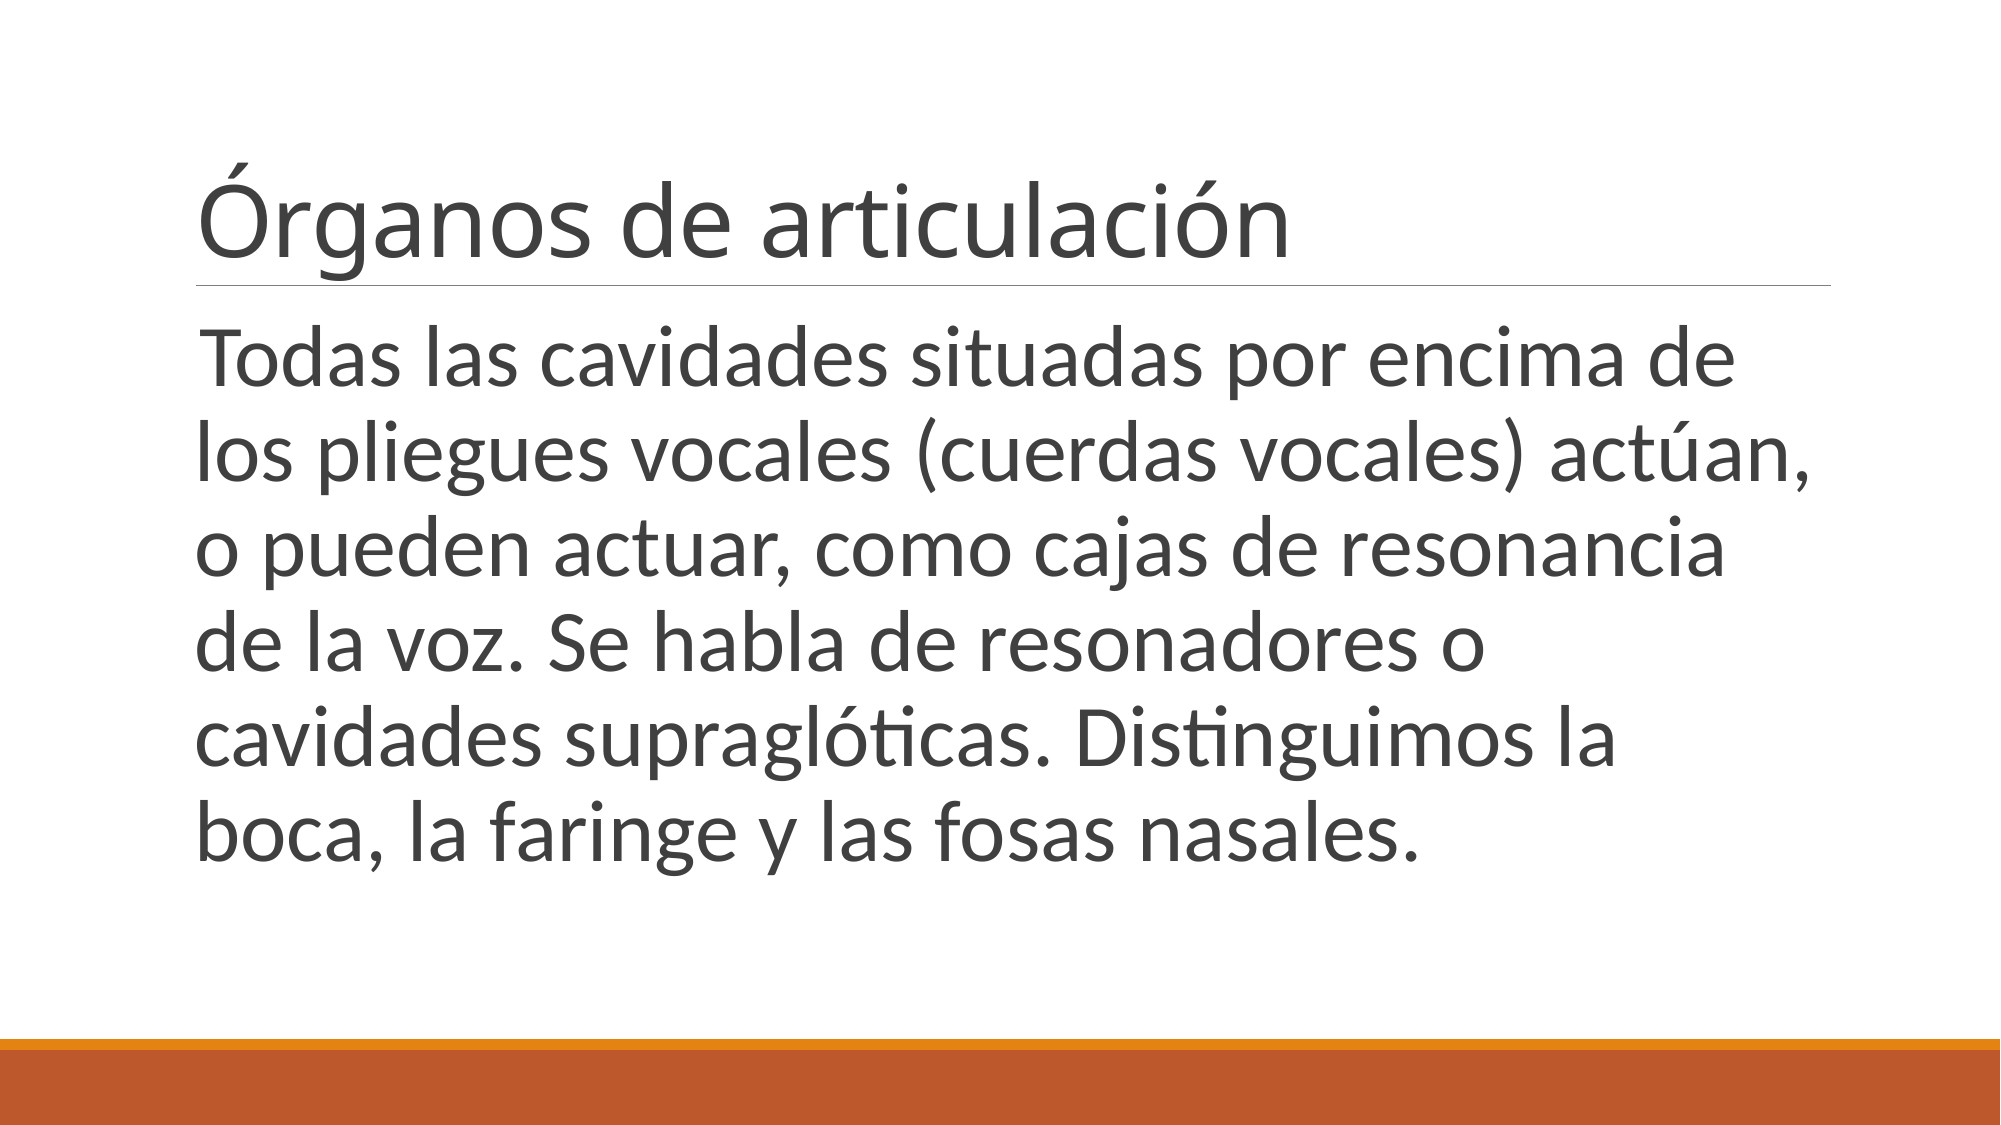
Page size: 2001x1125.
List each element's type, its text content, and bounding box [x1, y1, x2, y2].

title Órganos de articulación [180, 47, 1830, 285]
list Todas las cavidades situadas por encima de los pliegues vocales (cuerdas vocales) actúan, o pueden actuar, como cajas de resonancia de la voz. Se habla de resonadores o cavidades supraglóticas. Distinguimos la boca, la faringe y las fosas nasales. [180, 302, 1830, 963]
